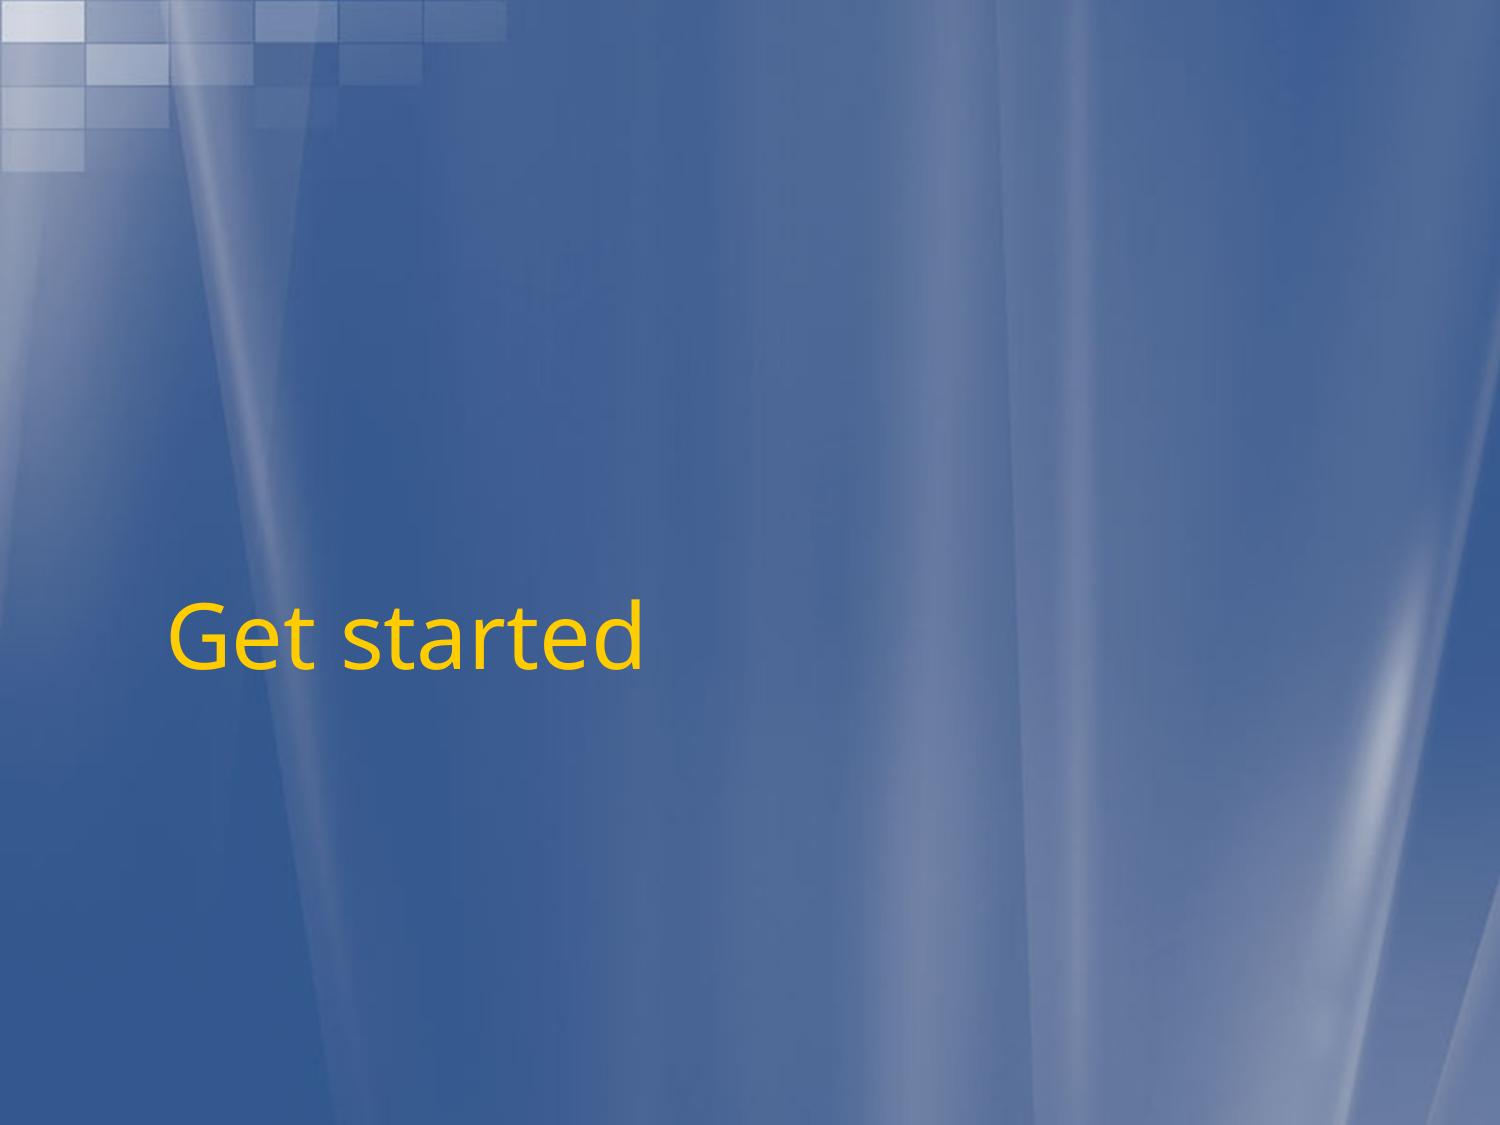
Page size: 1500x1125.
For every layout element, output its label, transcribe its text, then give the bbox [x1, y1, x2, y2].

title Get started [149, 512, 1426, 754]
picture [0, 0, 1500, 1125]
